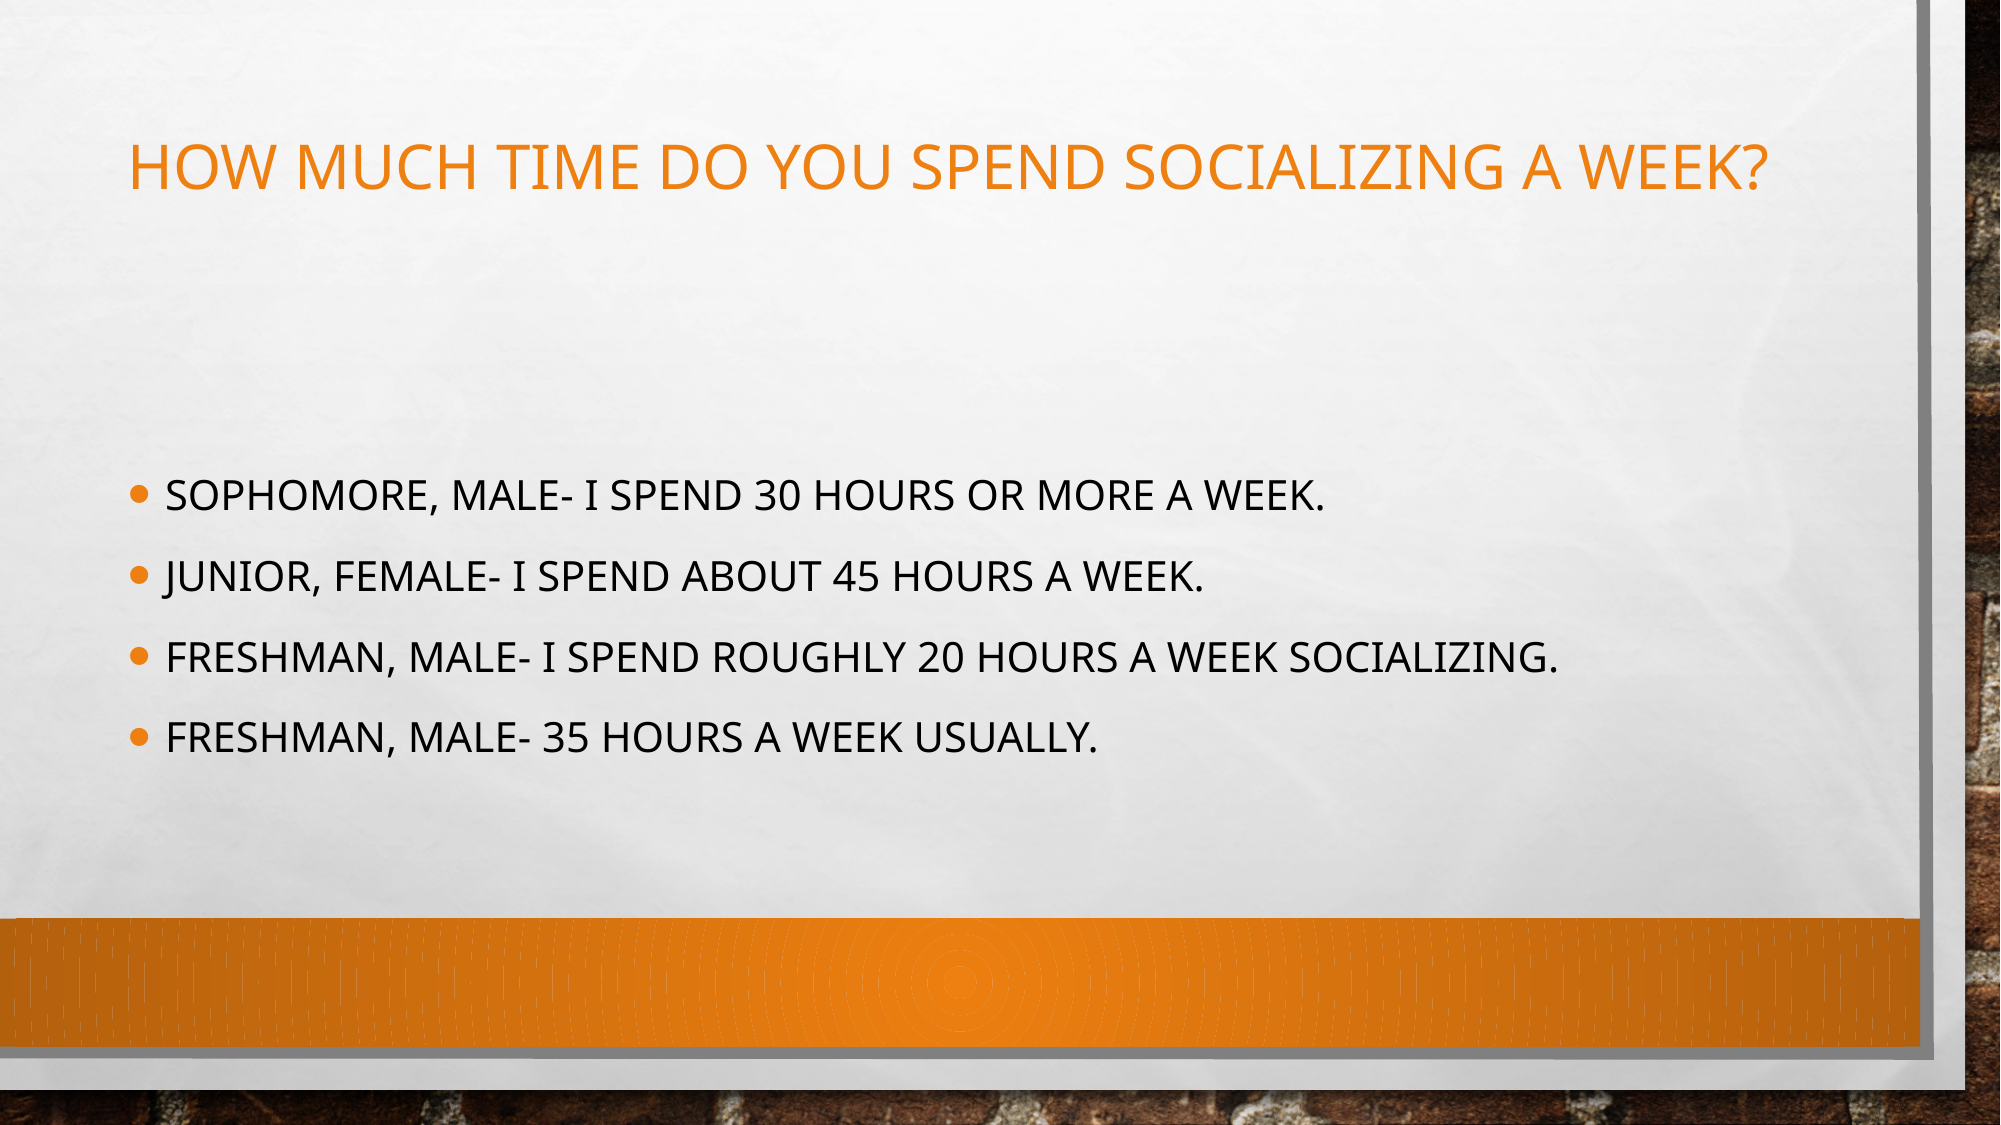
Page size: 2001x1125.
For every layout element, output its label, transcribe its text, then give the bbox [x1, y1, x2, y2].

title How much time do you spend socializing a week? [112, 112, 1818, 302]
list Sophomore, male- I spend 30 hours or more a week. Junior, female- I spend about 45 hours a week. Freshman, male- I spend roughly 20 hours a week socializing. Freshman, male- 35 hours a week usually. [112, 338, 1818, 882]
picture [0, 0, 2000, 1125]
